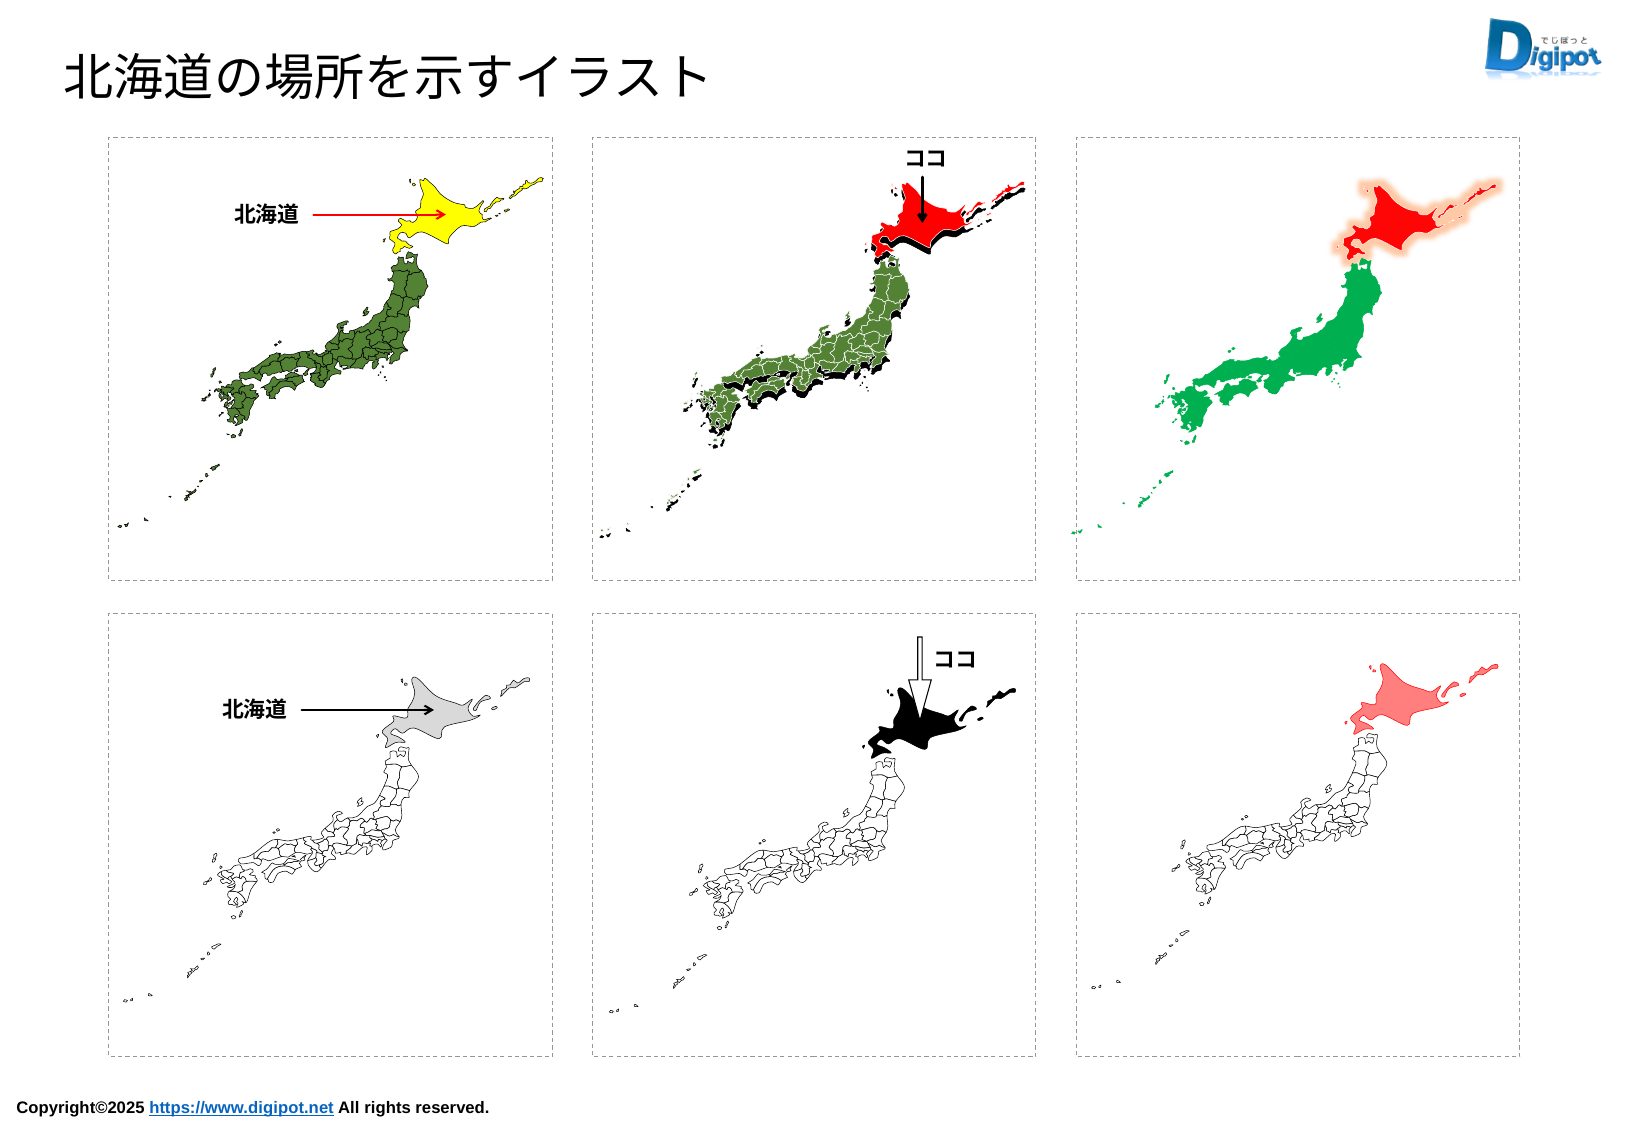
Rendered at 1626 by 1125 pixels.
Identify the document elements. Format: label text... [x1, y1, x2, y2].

text_box 北海道の場所を示すイラスト [49, 38, 728, 113]
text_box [599, 136, 1026, 539]
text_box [609, 636, 1016, 1013]
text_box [1071, 184, 1498, 535]
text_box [117, 177, 544, 528]
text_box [1091, 663, 1499, 989]
picture [1485, 18, 1602, 82]
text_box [123, 676, 530, 1003]
